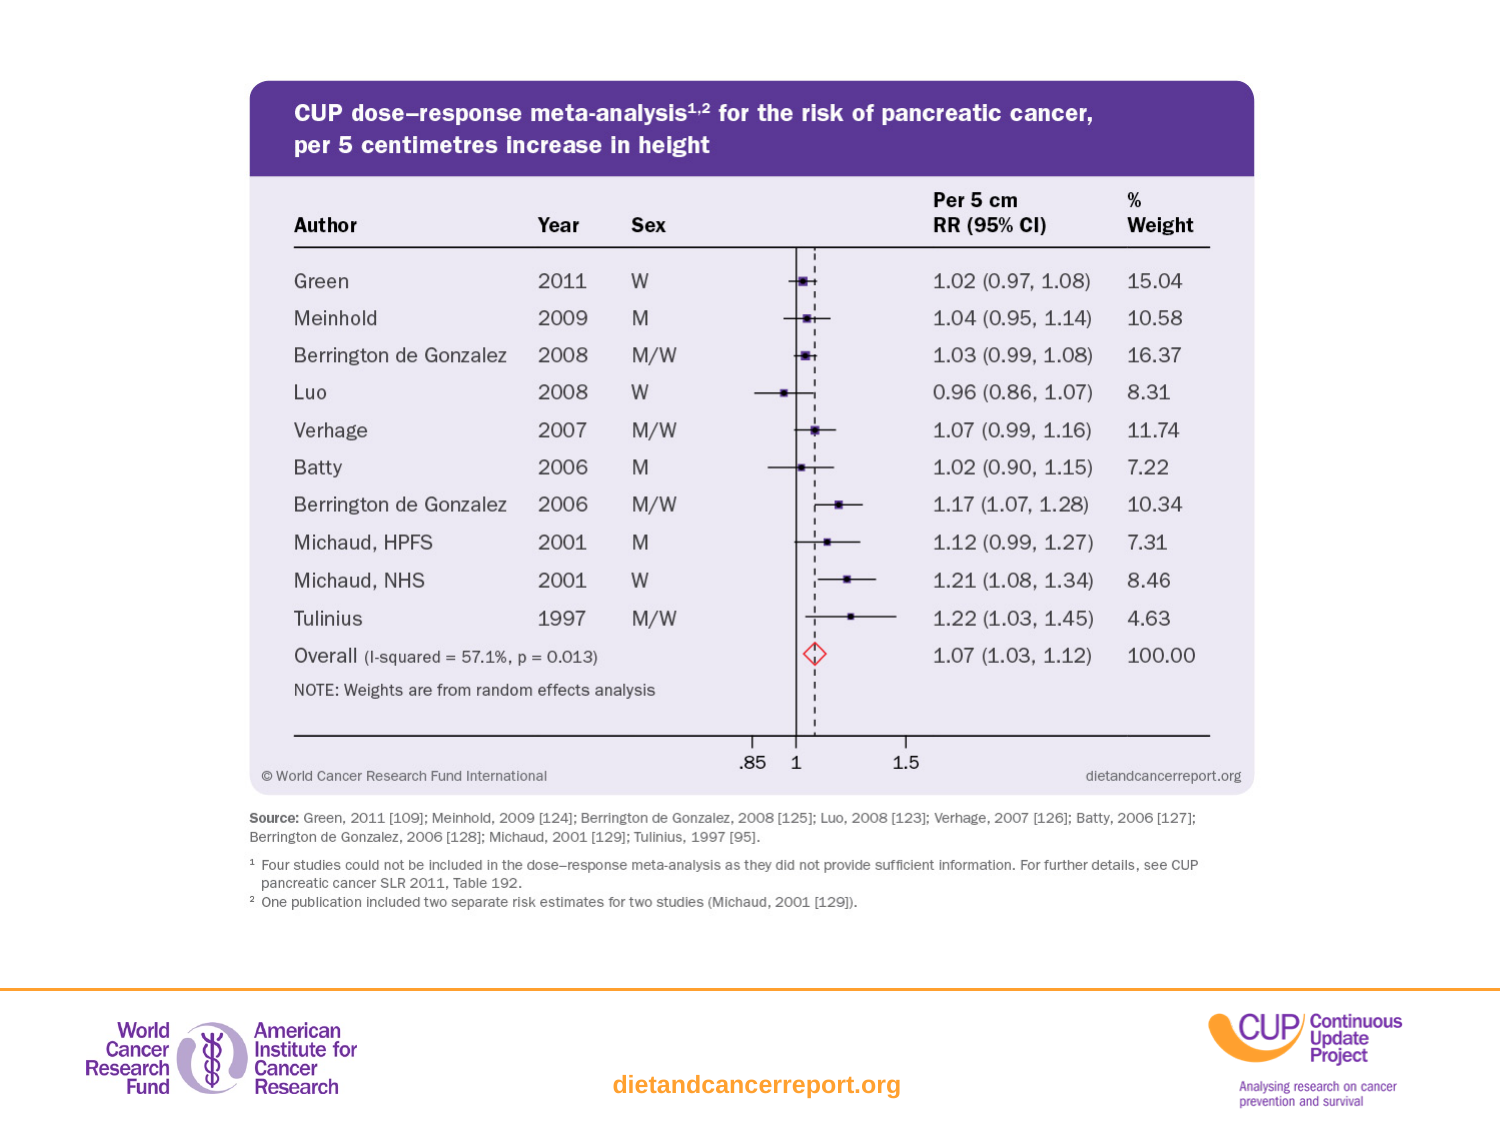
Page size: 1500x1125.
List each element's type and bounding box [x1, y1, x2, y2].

picture [86, 1022, 357, 1094]
picture [1207, 1013, 1403, 1109]
picture [220, 51, 1284, 937]
